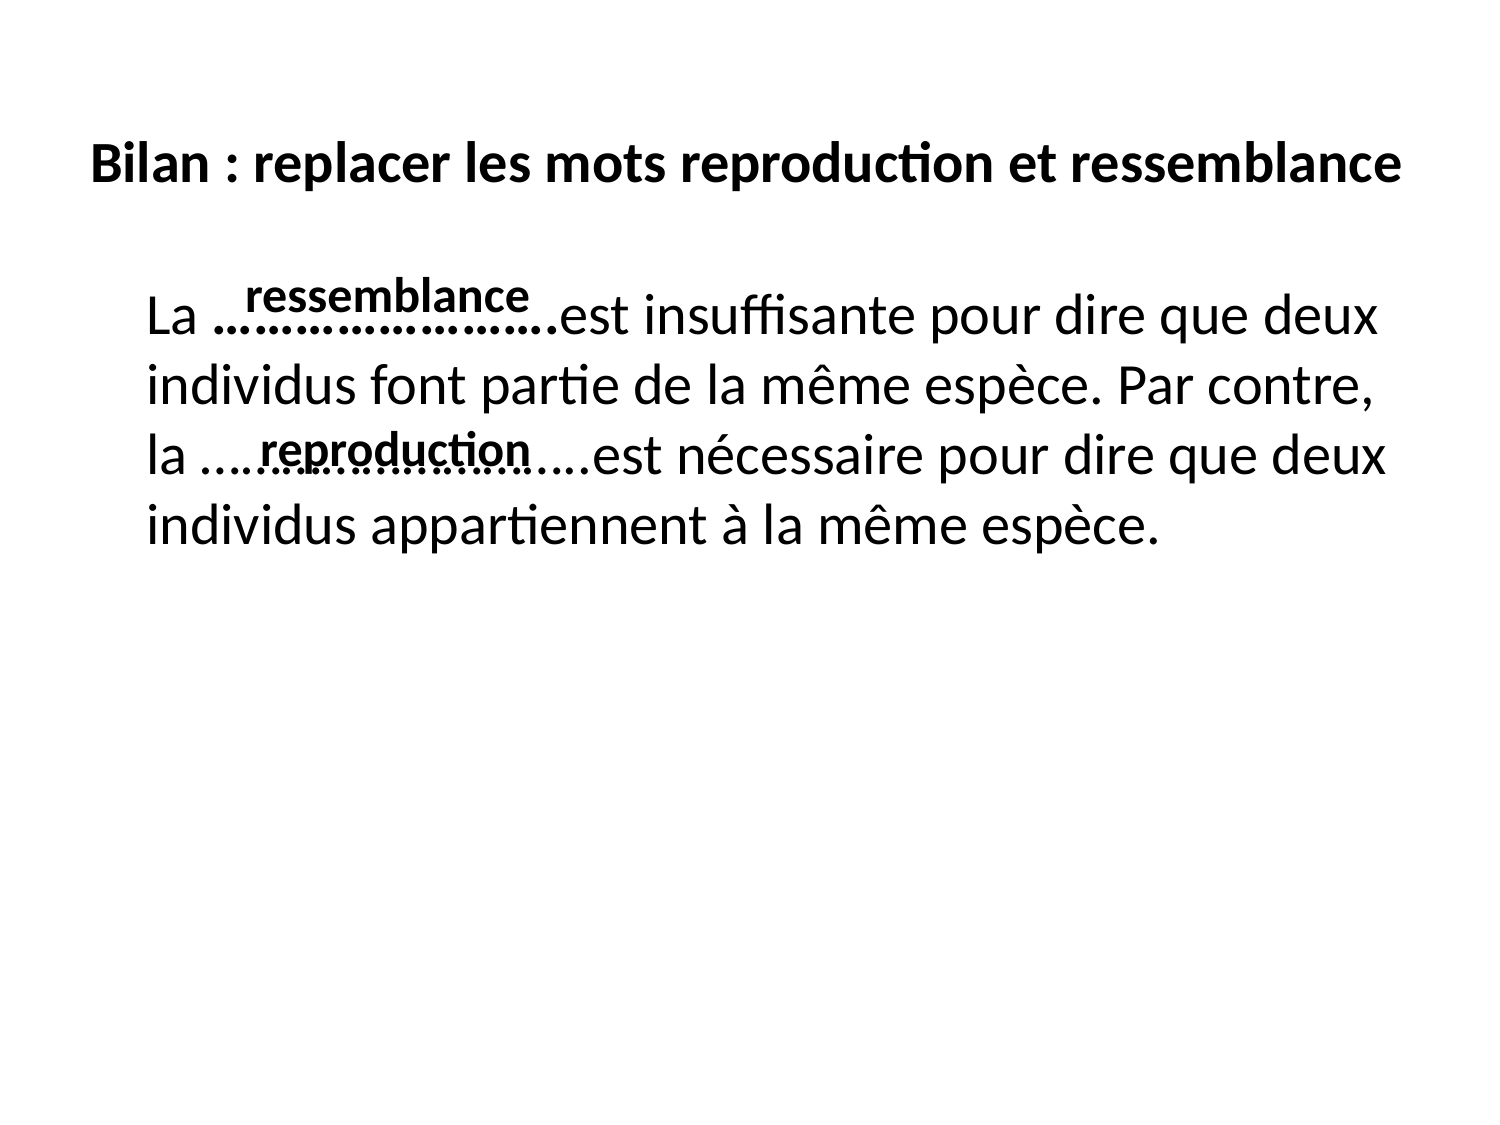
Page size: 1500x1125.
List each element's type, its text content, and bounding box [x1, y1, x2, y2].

text_box reproduction [234, 408, 558, 484]
text_box ressemblance [230, 255, 560, 330]
list Bilan : replacer les mots reproduction et ressemblance La …………………….est insuffisante pour dire que deux individus font partie de la même espèce. Par contre, la ………………………..est nécessaire pour dire que deux individus appartiennent à la même espèce. [75, 117, 1425, 680]
